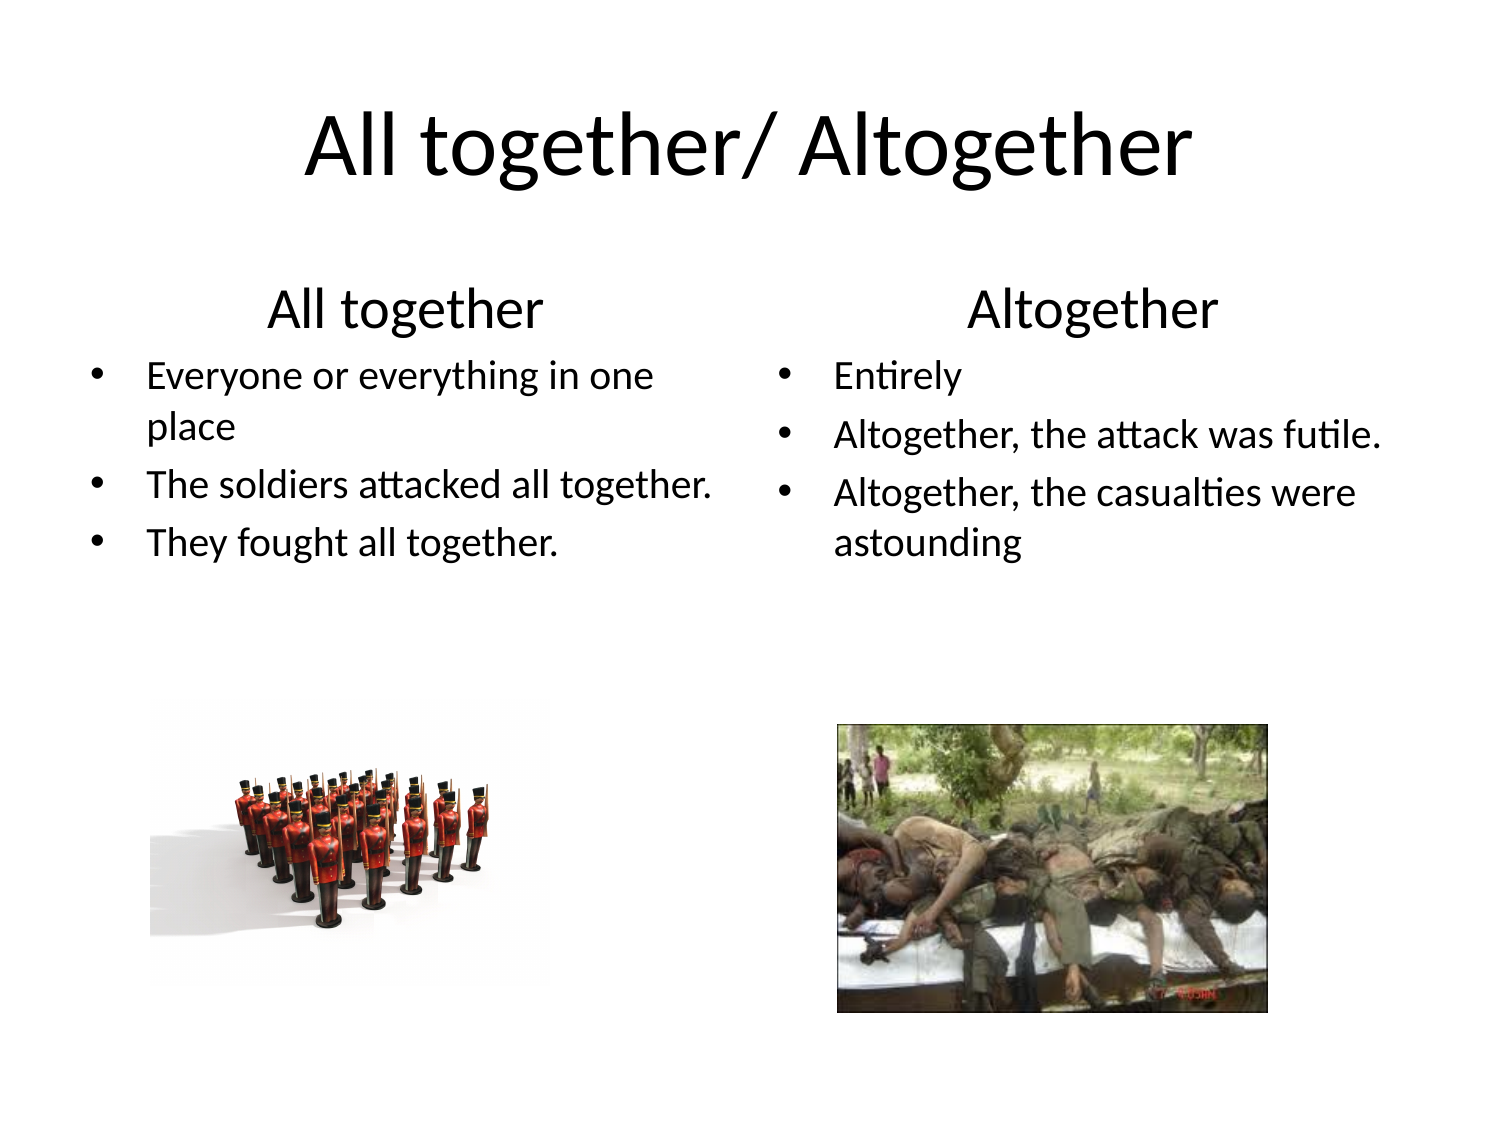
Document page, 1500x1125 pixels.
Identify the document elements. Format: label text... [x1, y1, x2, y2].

picture [149, 699, 551, 986]
picture [837, 724, 1268, 1013]
list All together Everyone or everything in one place The soldiers attacked all together. They fought all together. [74, 262, 738, 651]
title All together/ Altogether [74, 44, 1426, 233]
list Altogether Entirely Altogether, the attack was futile. Altogether, the casualties were astounding [762, 262, 1426, 651]
